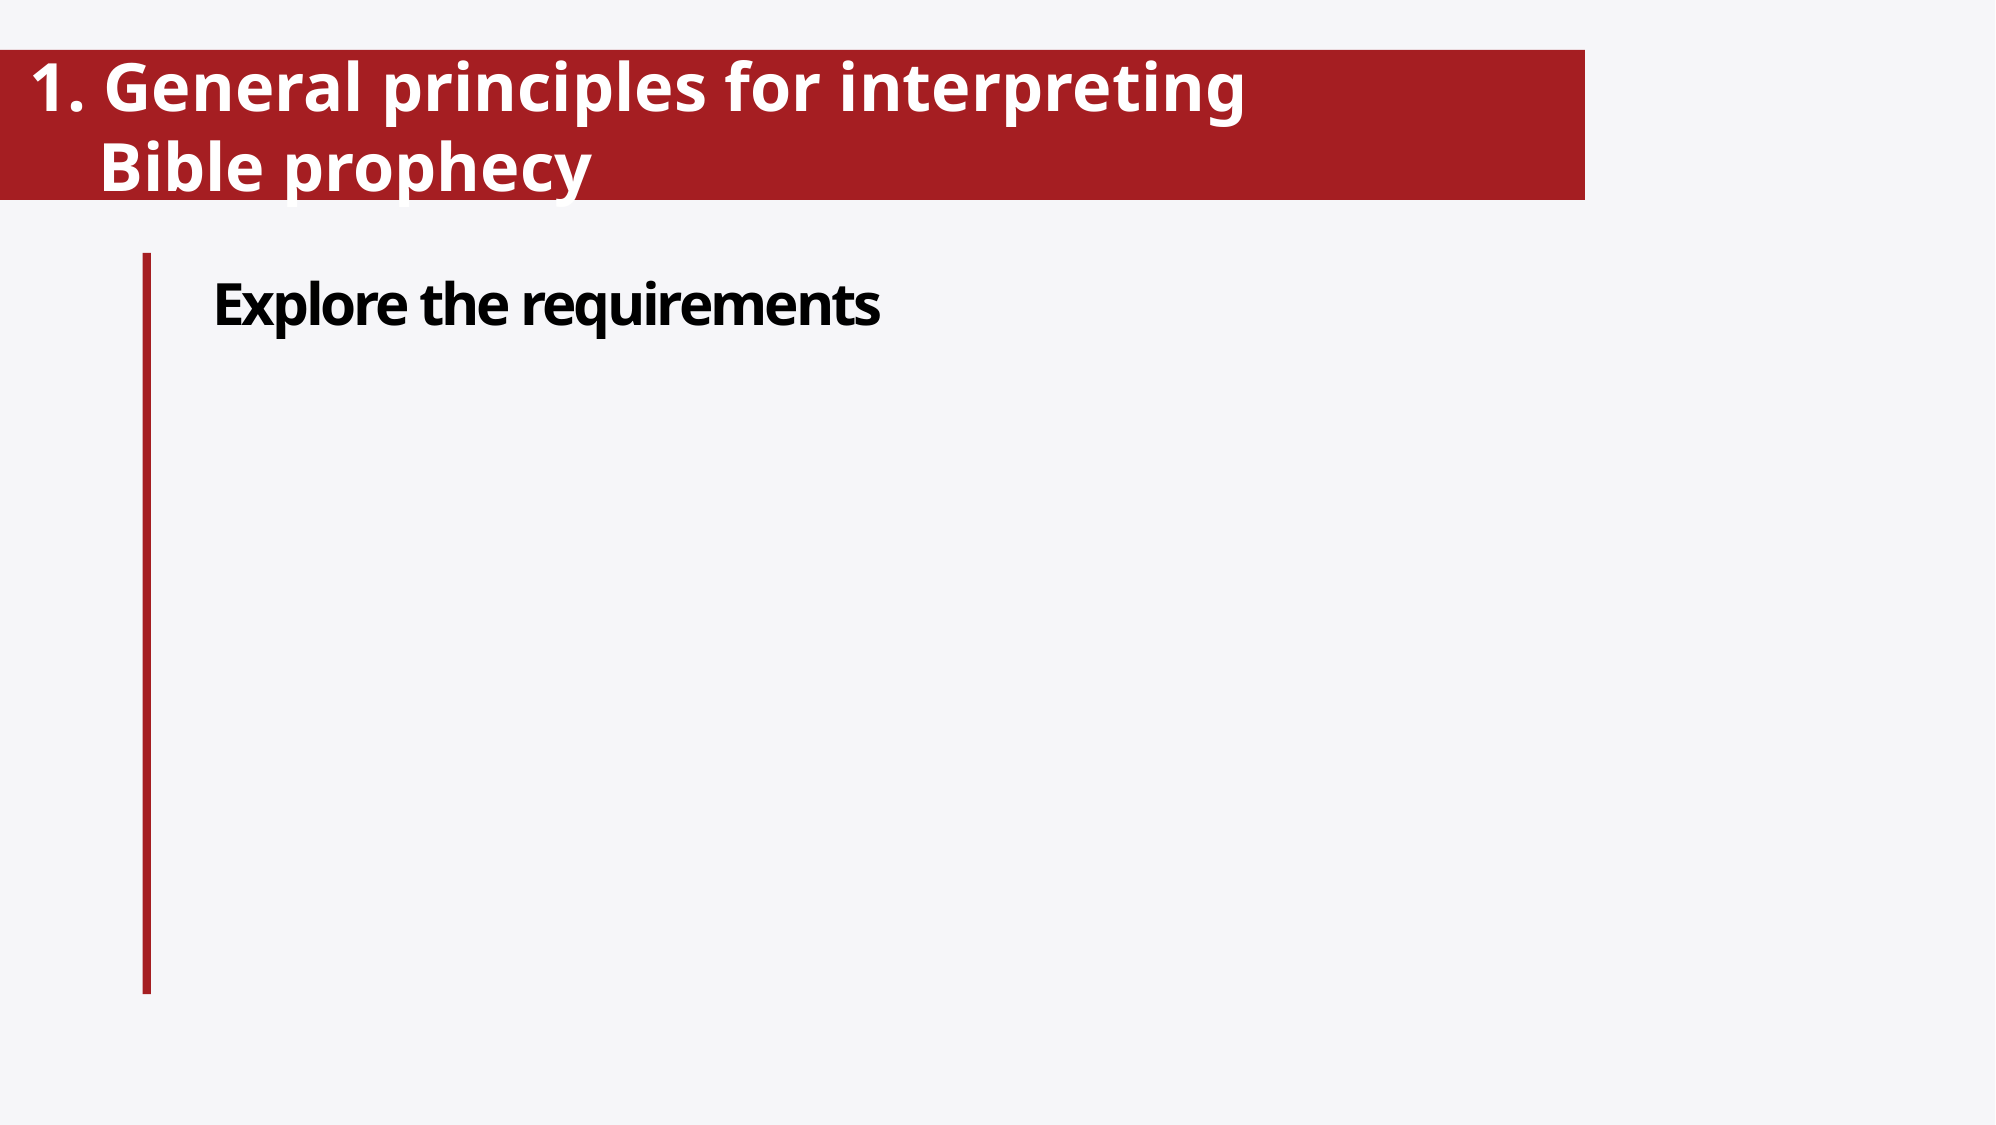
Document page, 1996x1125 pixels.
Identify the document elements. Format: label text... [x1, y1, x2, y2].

subtitle Explore the requirements [197, 249, 1910, 1000]
title 1. General principles for interpreting Bible prophecy [14, 62, 1810, 188]
